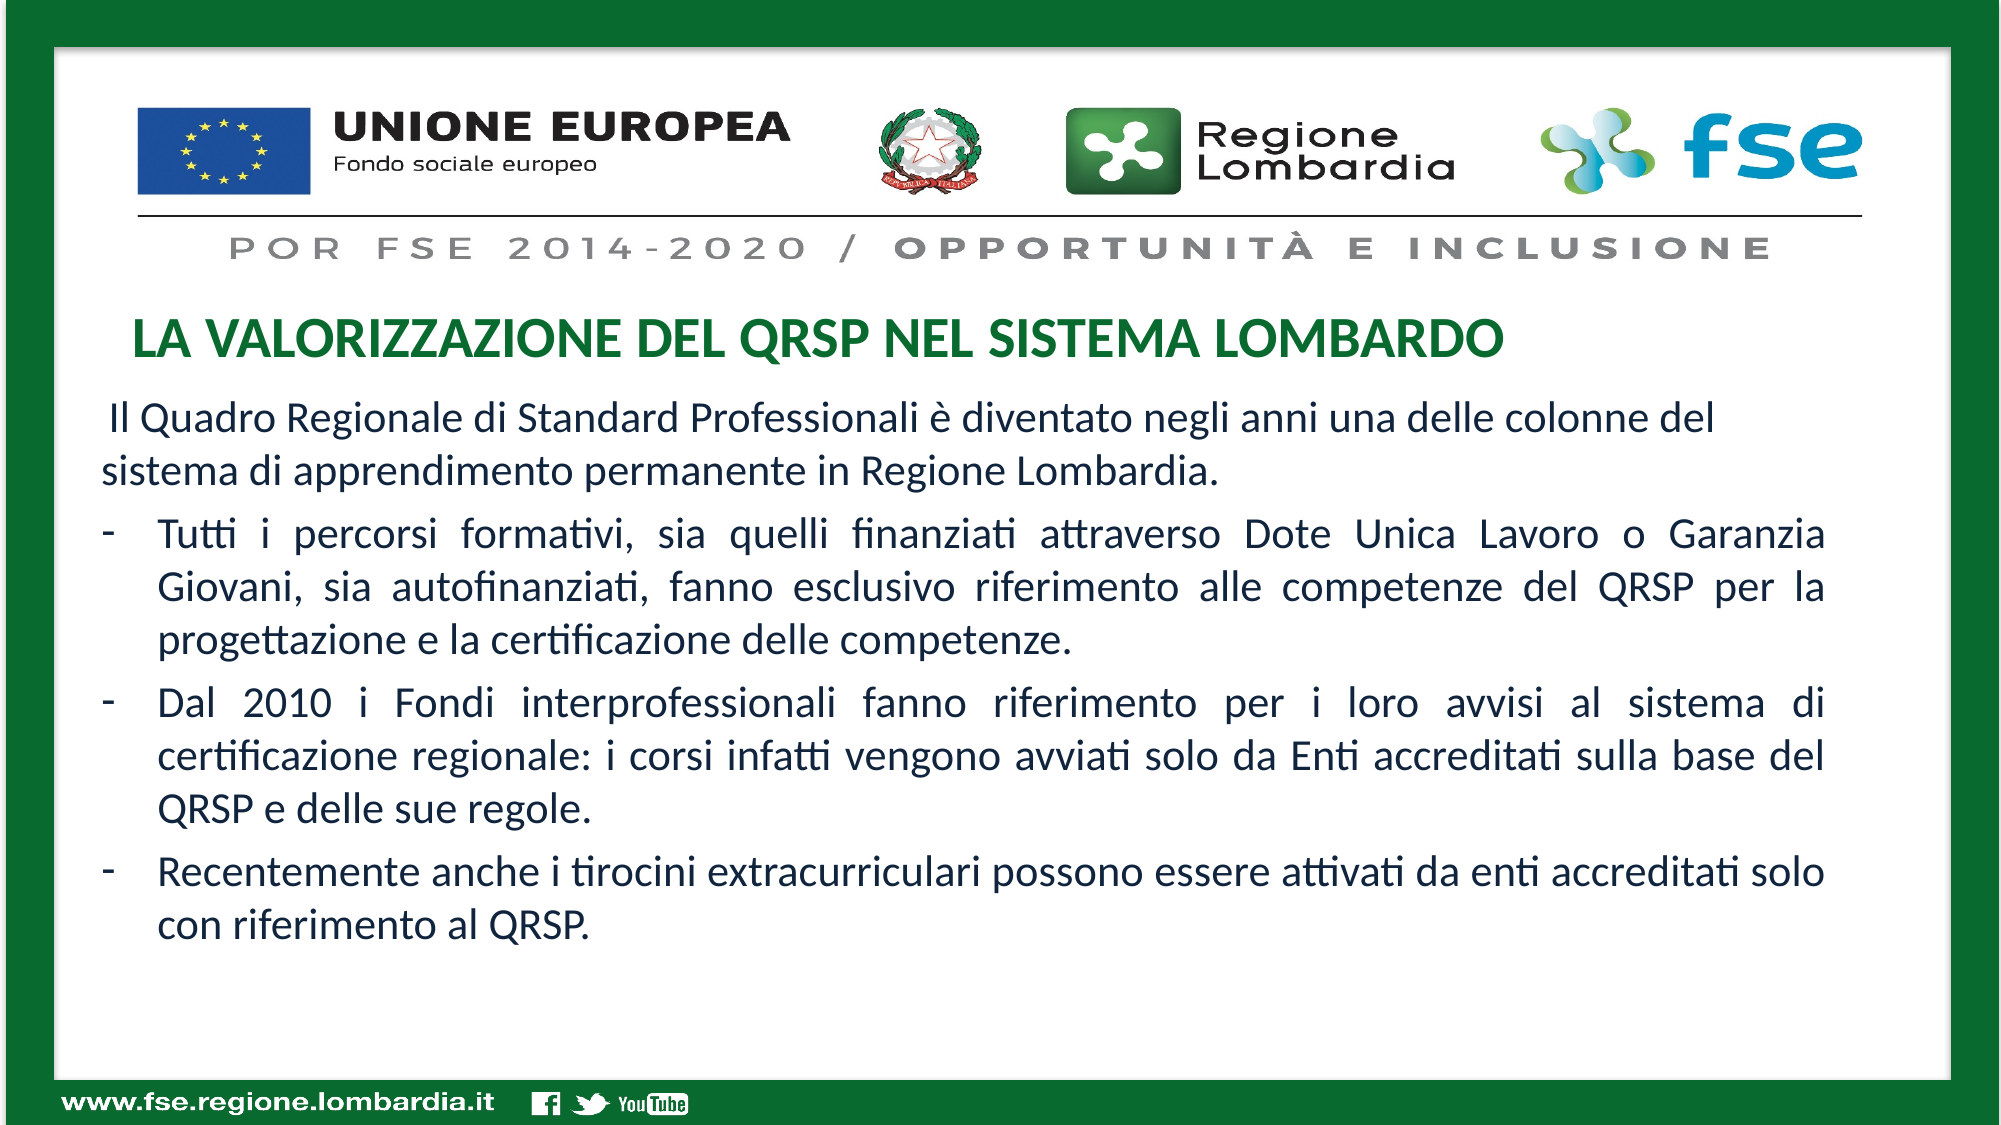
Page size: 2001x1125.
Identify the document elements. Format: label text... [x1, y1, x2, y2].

subtitle Il Quadro Regionale di Standard Professionali è diventato negli anni una delle colonne del sistema di apprendimento permanente in Regione Lombardia. Tutti i percorsi formativi, sia quelli finanziati attraverso Dote Unica Lavoro o Garanzia Giovani, sia autofinanziati, fanno esclusivo riferimento alle competenze del QRSP per la progettazione e la certificazione delle competenze. Dal 2010 i Fondi interprofessionali fanno riferimento per i loro avvisi al sistema di certificazione regionale: i corsi infatti vengono avviati solo da Enti accreditati sulla base del QRSP e delle sue regole. Recentemente anche i tirocini extracurriculari possono essere attivati da enti accreditati solo con riferimento al QRSP. [85, 380, 1844, 1084]
title LA VALORIZZAZIONE DEL QRSP NEL SISTEMA LOMBARDO [117, 287, 1763, 380]
picture [132, 103, 1867, 267]
picture [60, 1091, 689, 1116]
